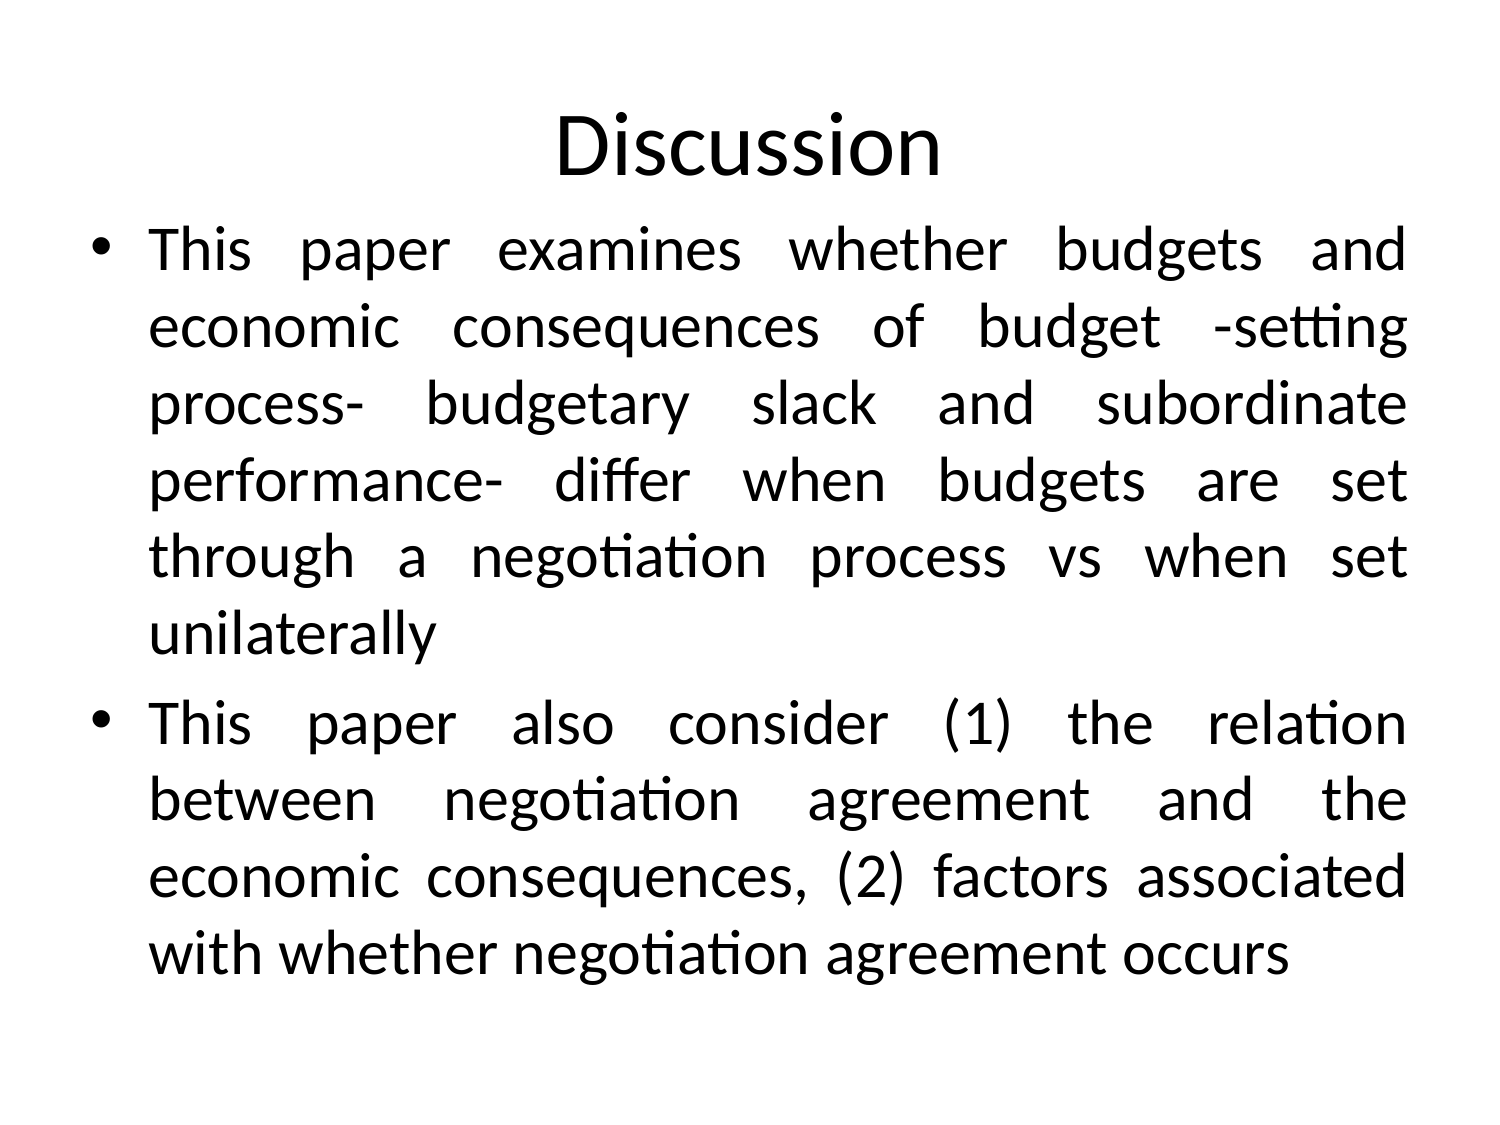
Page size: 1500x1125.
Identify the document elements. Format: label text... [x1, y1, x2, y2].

title Discussion [75, 45, 1425, 199]
list This paper examines whether budgets and economic consequences of budget -setting process- budgetary slack and subordinate performance- differ when budgets are set through a negotiation process vs when set unilaterally This paper also consider (1) the relation between negotiation agreement and the economic consequences, (2) factors associated with whether negotiation agreement occurs [75, 199, 1425, 1005]
